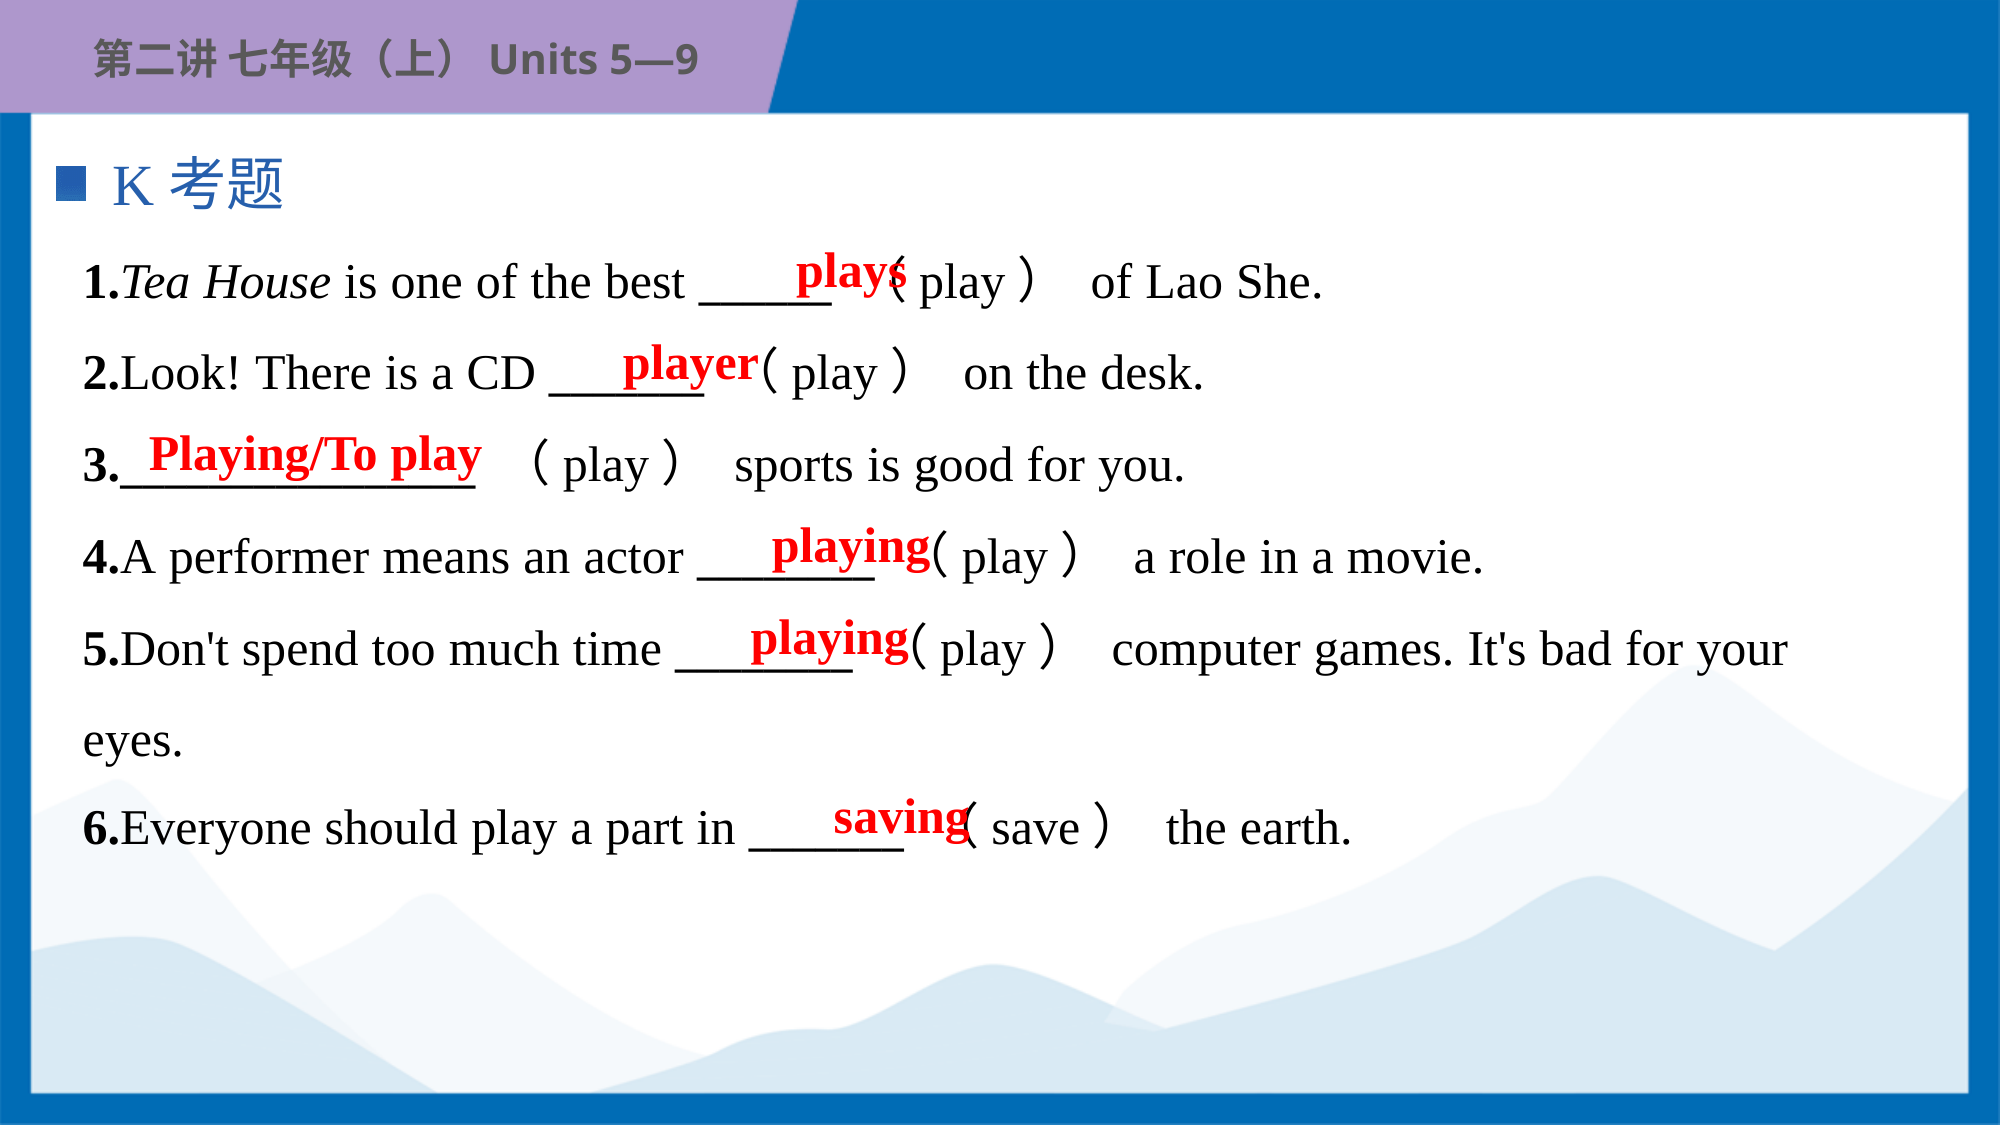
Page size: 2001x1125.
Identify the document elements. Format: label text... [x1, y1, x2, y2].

text_box playing [753, 485, 949, 564]
text_box saving [815, 756, 989, 835]
picture [0, 0, 2000, 1125]
text_box player [605, 301, 778, 381]
text_box 1.Tea House is one of the best ______ （play） of Lao She. 2.Look! There is a CD _______ （play） on the desk. 3.________________ （play） sports is good for you. 4.A performer means an actor ________ （play） a role in a movie. 5.Don't spend too much time ________ （play） computer games. It's bad for your eyes. 6.Everyone should play a part in _______ （save） the earth. [82, 216, 1917, 845]
text_box Playing/To play [124, 393, 507, 472]
text_box plays [778, 210, 926, 289]
text_box playing [732, 576, 928, 656]
text_box K考题 [112, 146, 1917, 216]
